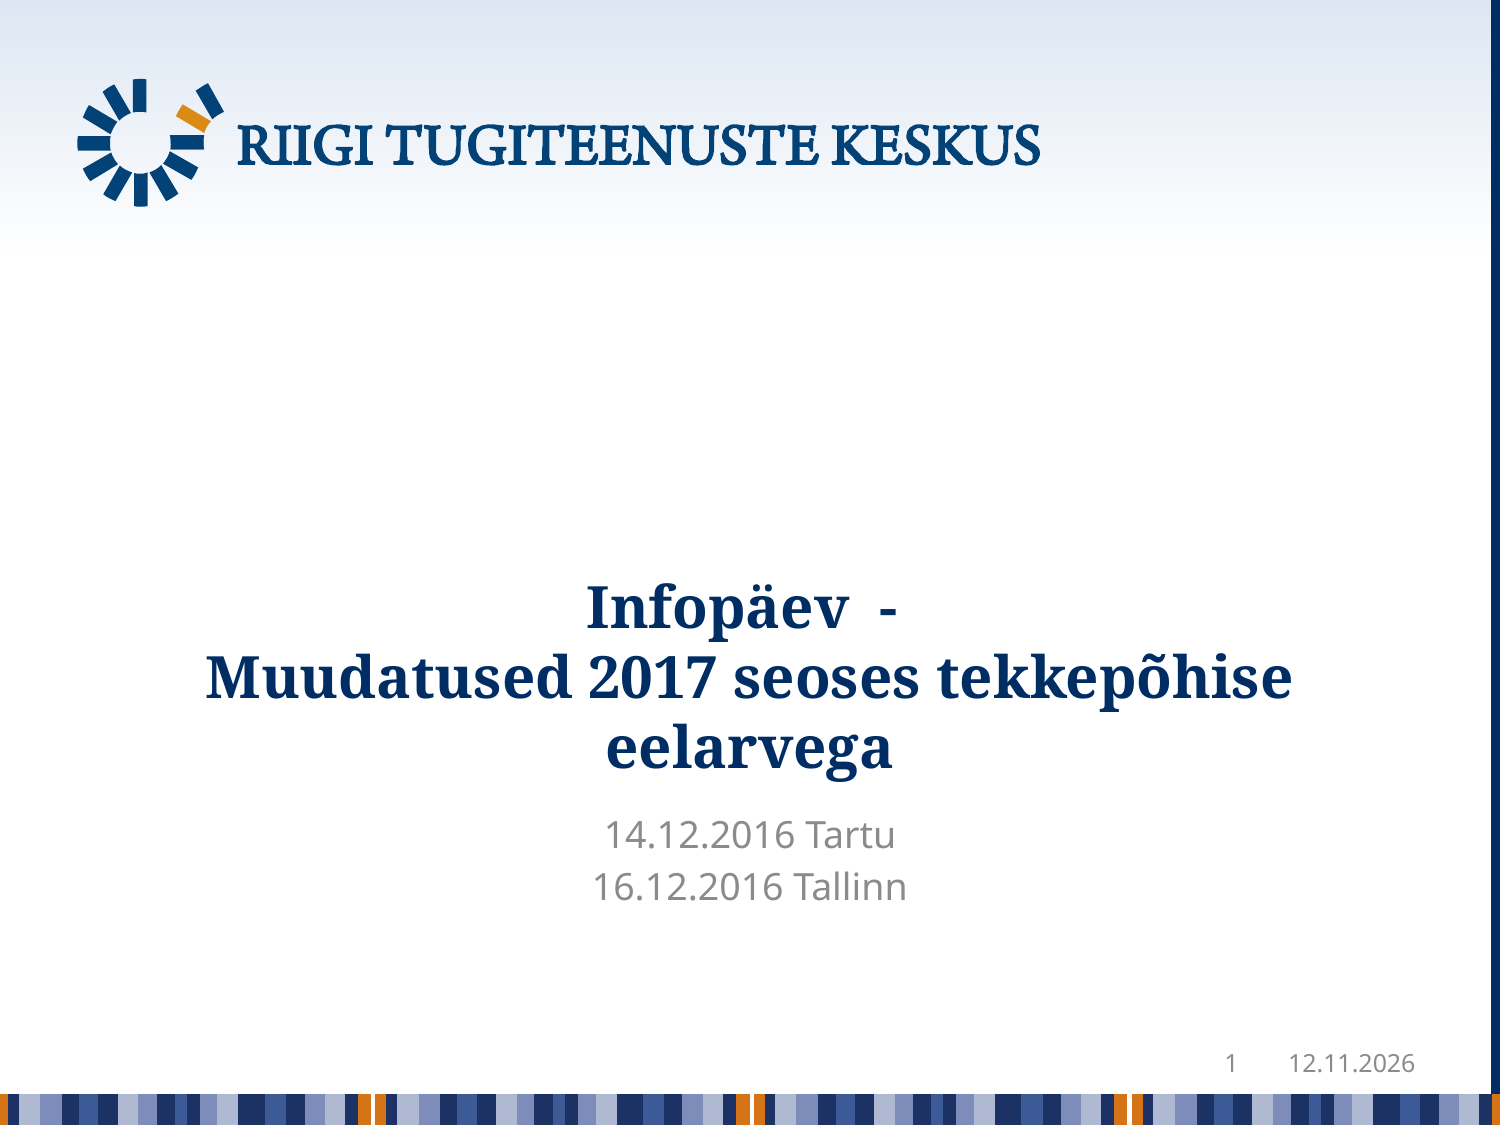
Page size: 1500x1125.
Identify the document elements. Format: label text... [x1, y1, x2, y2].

subtitle 14.12.2016 Tartu 16.12.2016 Tallinn [76, 810, 1424, 1020]
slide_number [1269, 1035, 1431, 1095]
slide_number 1 [1139, 1035, 1254, 1095]
title Infopäev - Muudatused 2017 seoses tekkepõhise eelarvega [76, 538, 1424, 780]
